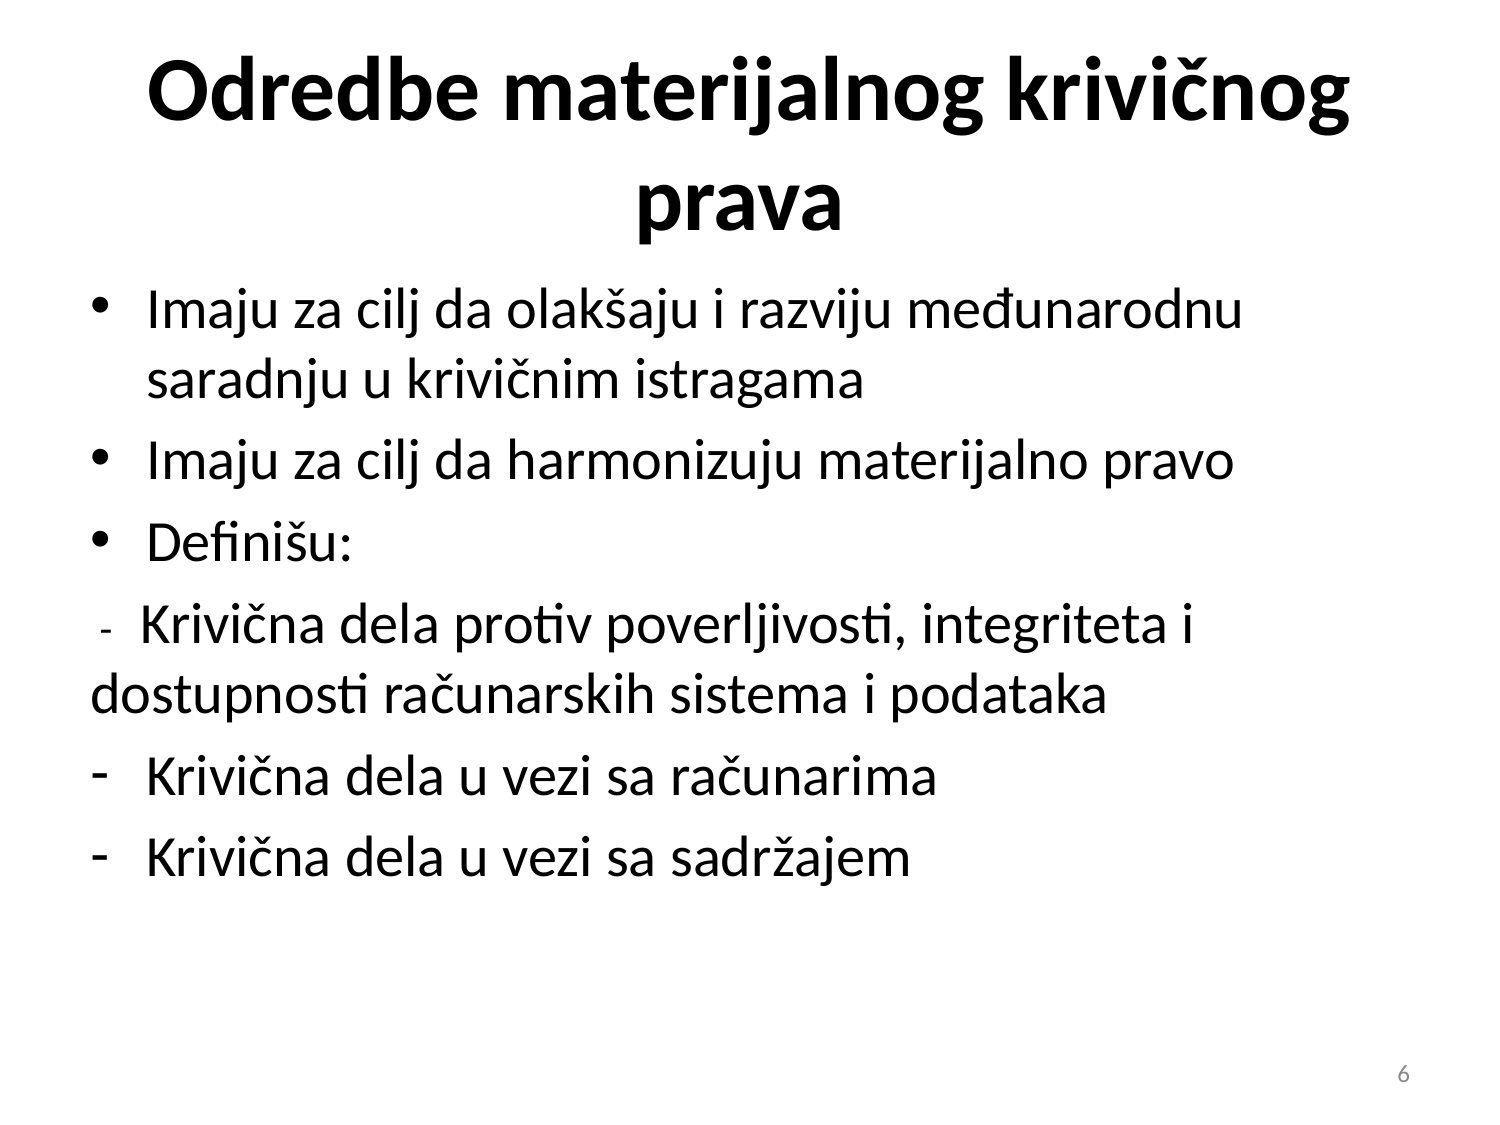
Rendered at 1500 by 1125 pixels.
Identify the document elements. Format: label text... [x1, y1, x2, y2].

title Odredbe materijalnog krivičnog prava [74, 44, 1426, 233]
list Imaju za cilj da olakšaju i razviju međunarodnu saradnju u krivičnim istragama Imaju za cilj da harmonizuju materijalno pravo Definišu: - Krivična dela protiv poverljivosti, integriteta i dostupnosti računarskih sistema i podataka Krivična dela u vezi sa računarima Krivična dela u vezi sa sadržajem [74, 262, 1426, 1006]
slide_number 6 [1074, 1042, 1425, 1103]
